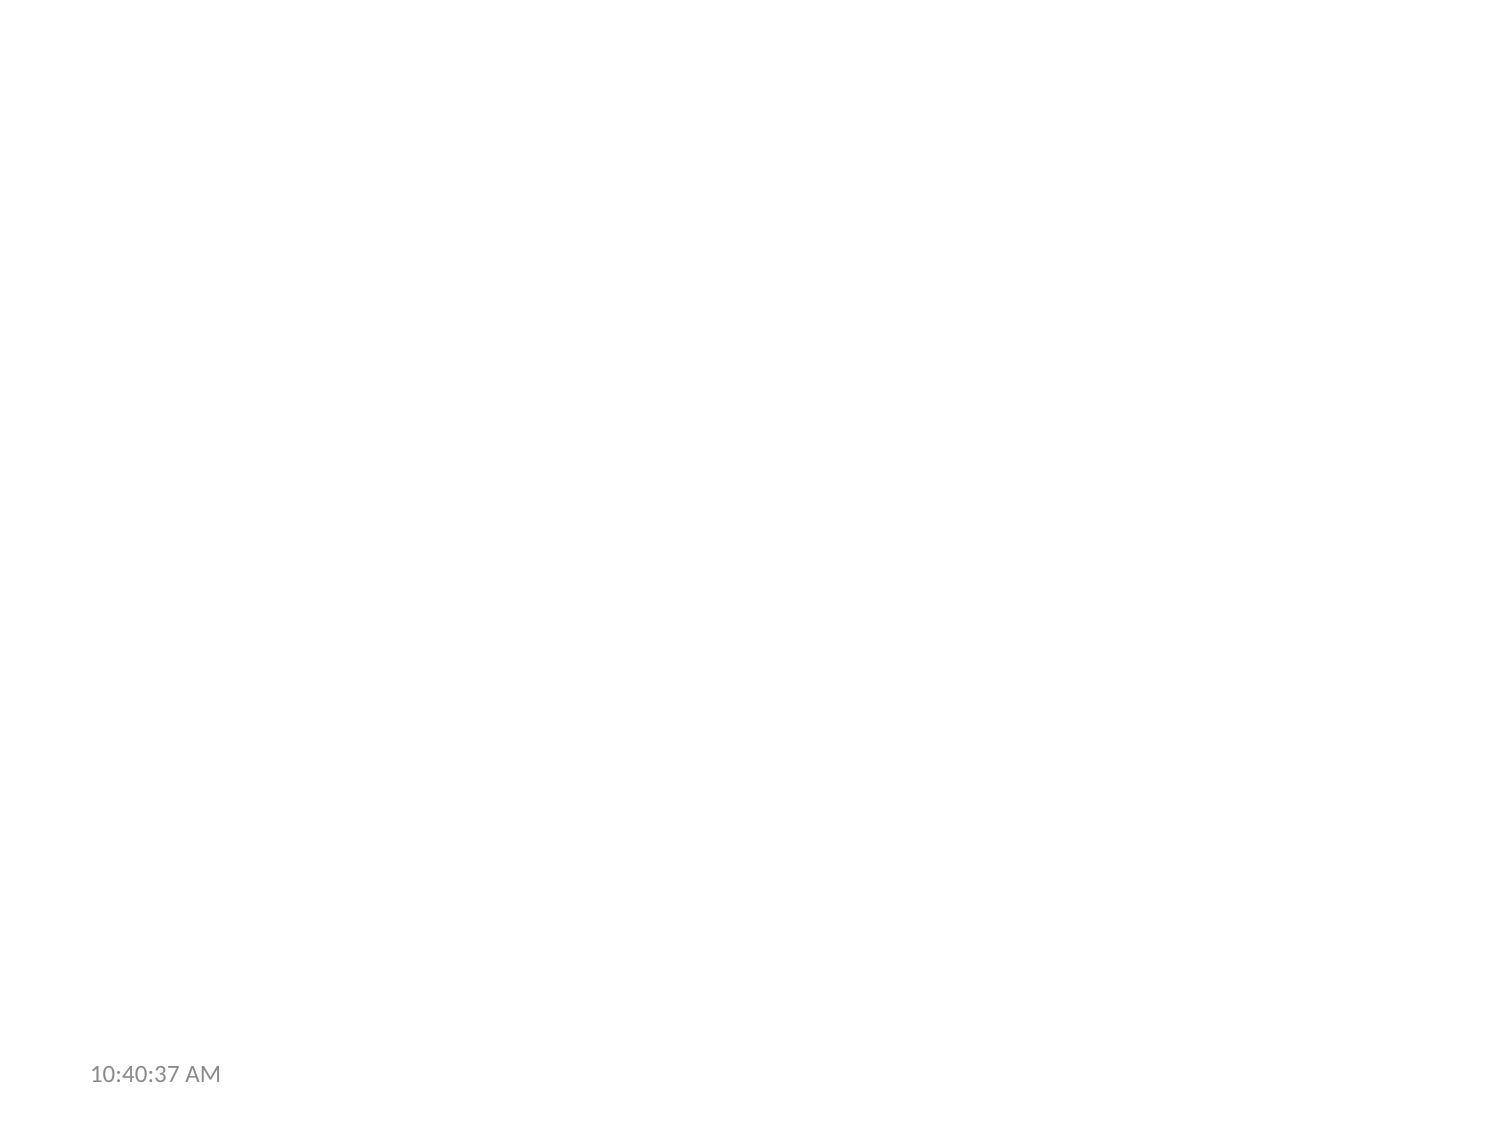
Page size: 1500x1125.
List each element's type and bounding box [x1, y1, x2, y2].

slide_number [75, 1042, 425, 1103]
